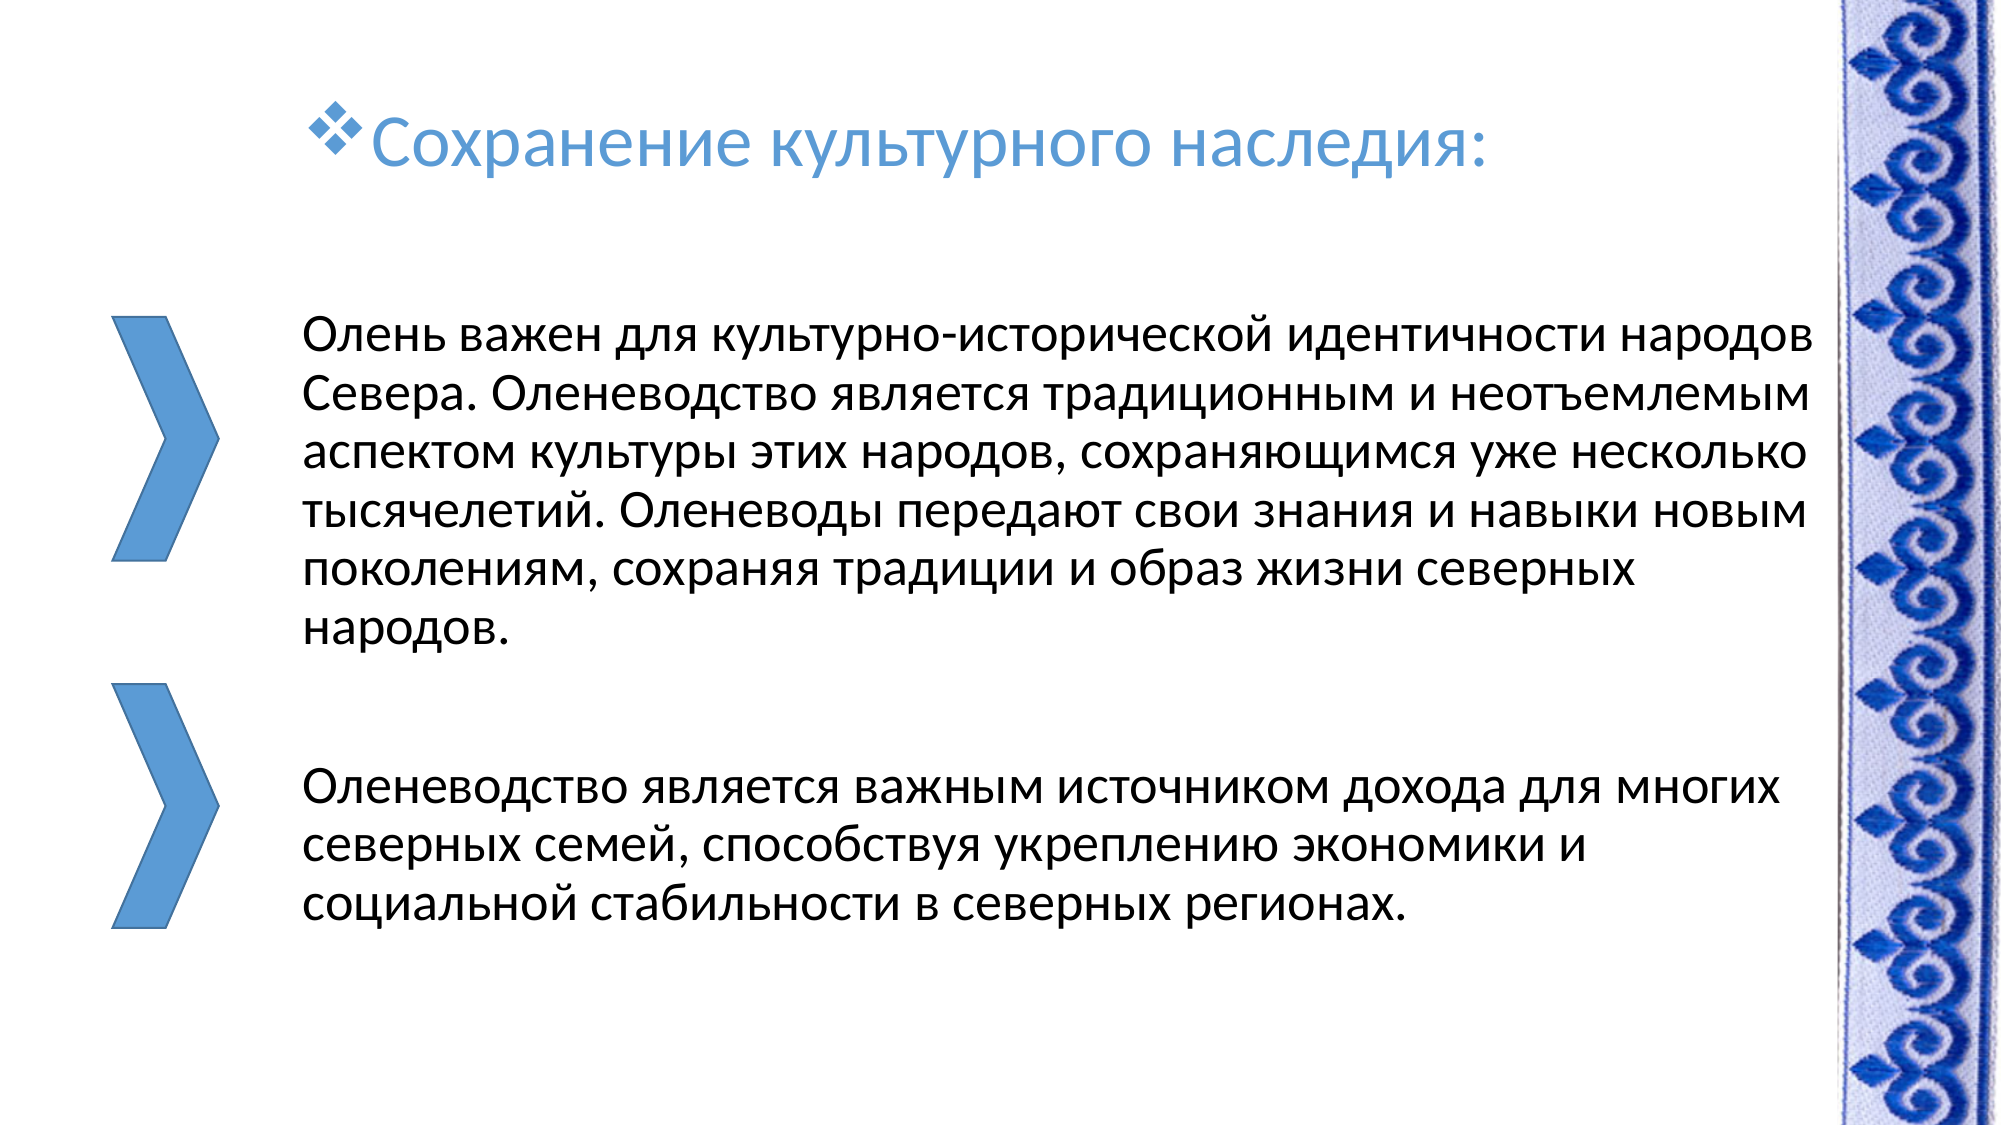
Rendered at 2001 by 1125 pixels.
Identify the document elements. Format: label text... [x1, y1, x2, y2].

text_box [110, 683, 220, 929]
picture [1271, 0, 2001, 1125]
text_box [110, 315, 220, 562]
list Сохранение культурного наследия: Олень важен для культурно-исторической идентичности народов Севера. Оленеводство является традиционным и неотъемлемым аспектом культуры этих народов, сохраняющимся уже несколько тысячелетий. Оленеводы передают свои знания и навыки новым поколениям, сохраняя традиции и образ жизни северных народов. Оленеводство является важным источником дохода для многих северных семей, способствуя укреплению экономики и социальной стабильности в северных регионах. [287, 93, 1837, 1028]
